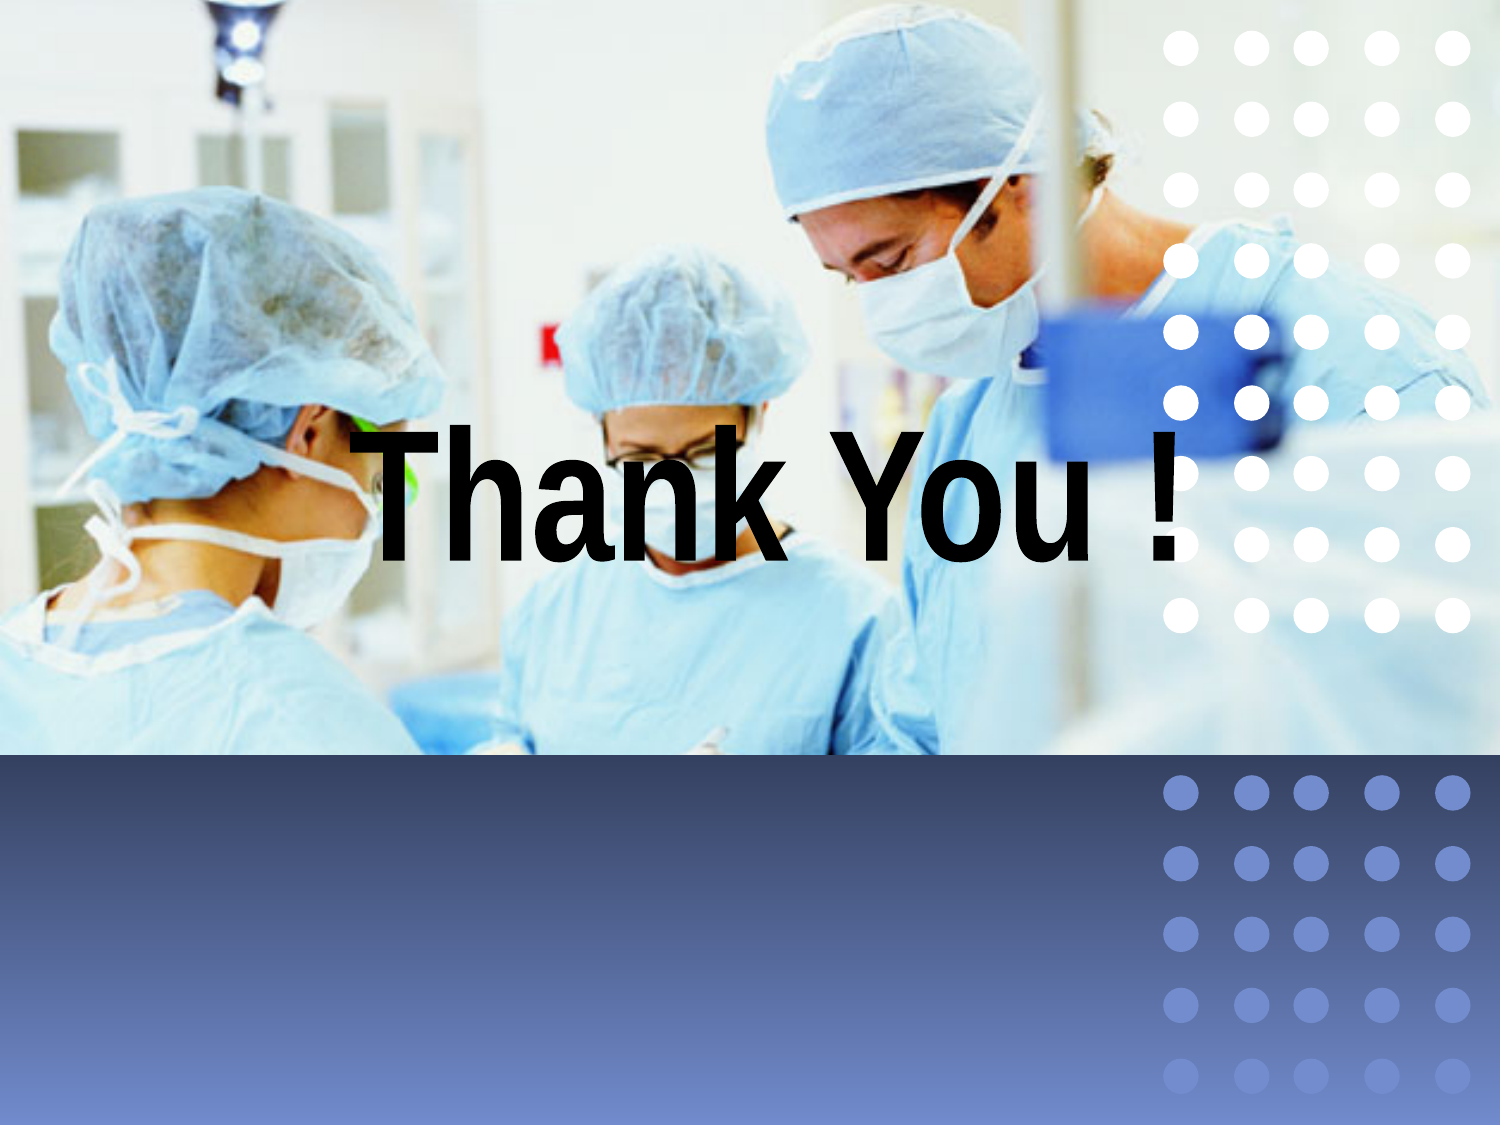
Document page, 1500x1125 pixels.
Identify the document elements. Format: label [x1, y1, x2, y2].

picture [0, 0, 1500, 756]
